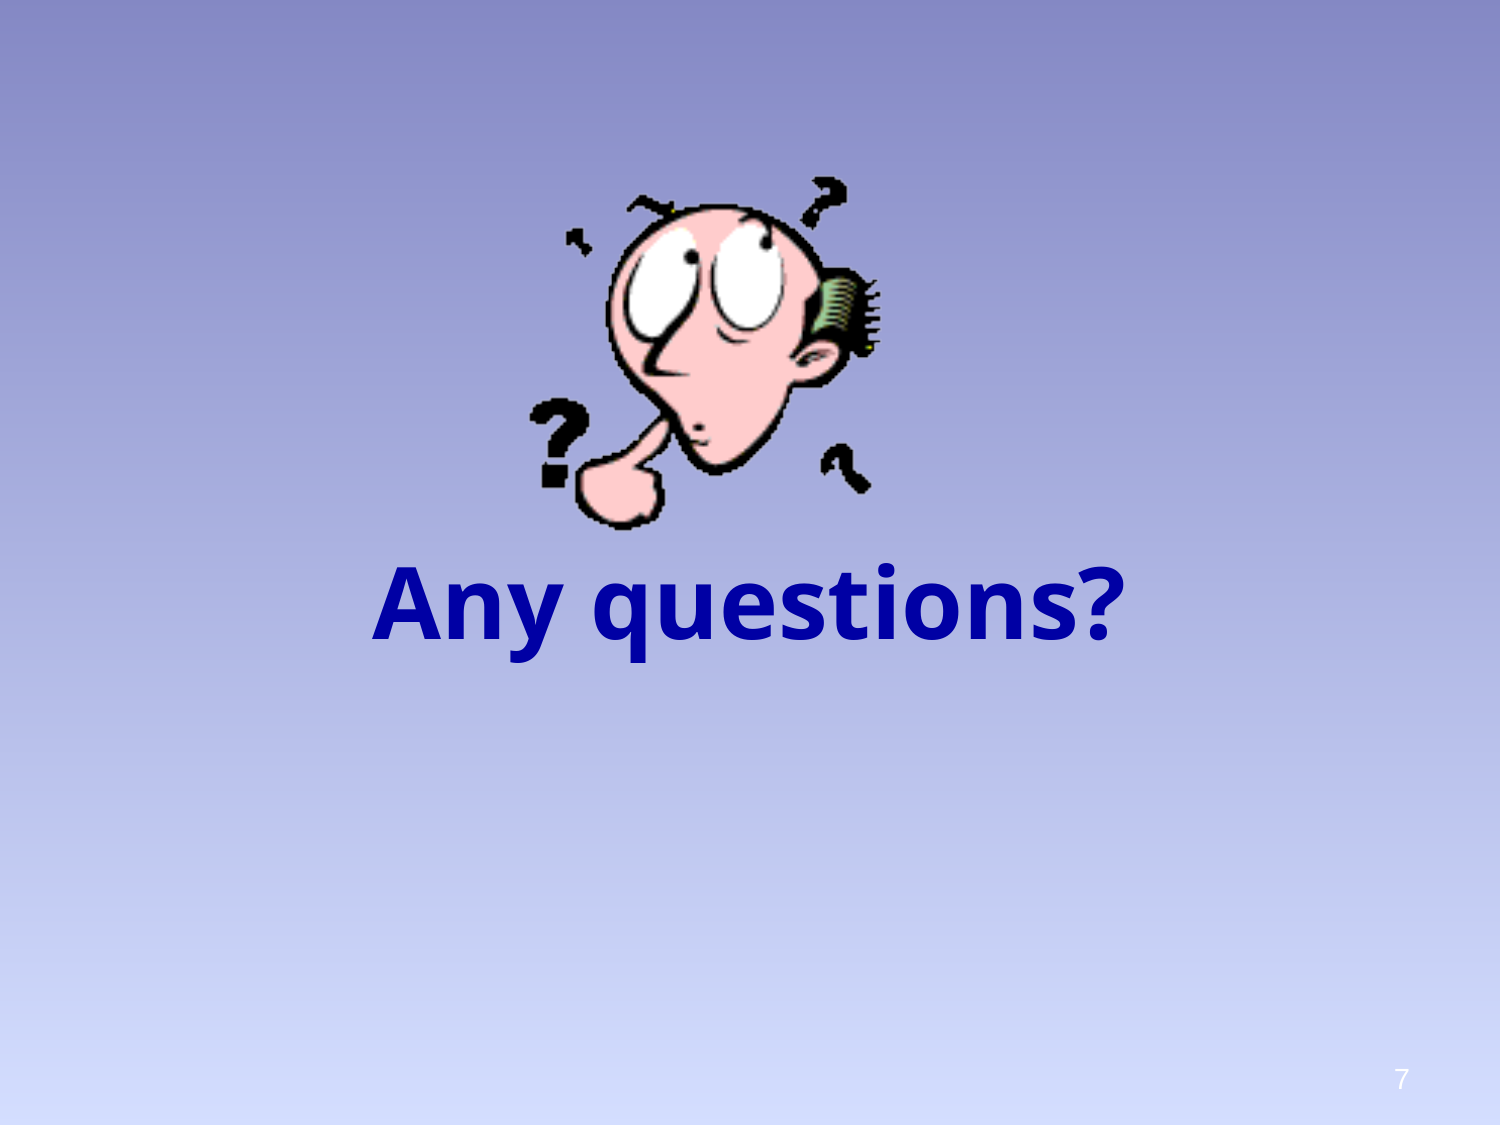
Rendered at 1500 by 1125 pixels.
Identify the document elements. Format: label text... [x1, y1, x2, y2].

title Any questions? [74, 99, 1426, 1101]
picture [512, 162, 901, 551]
